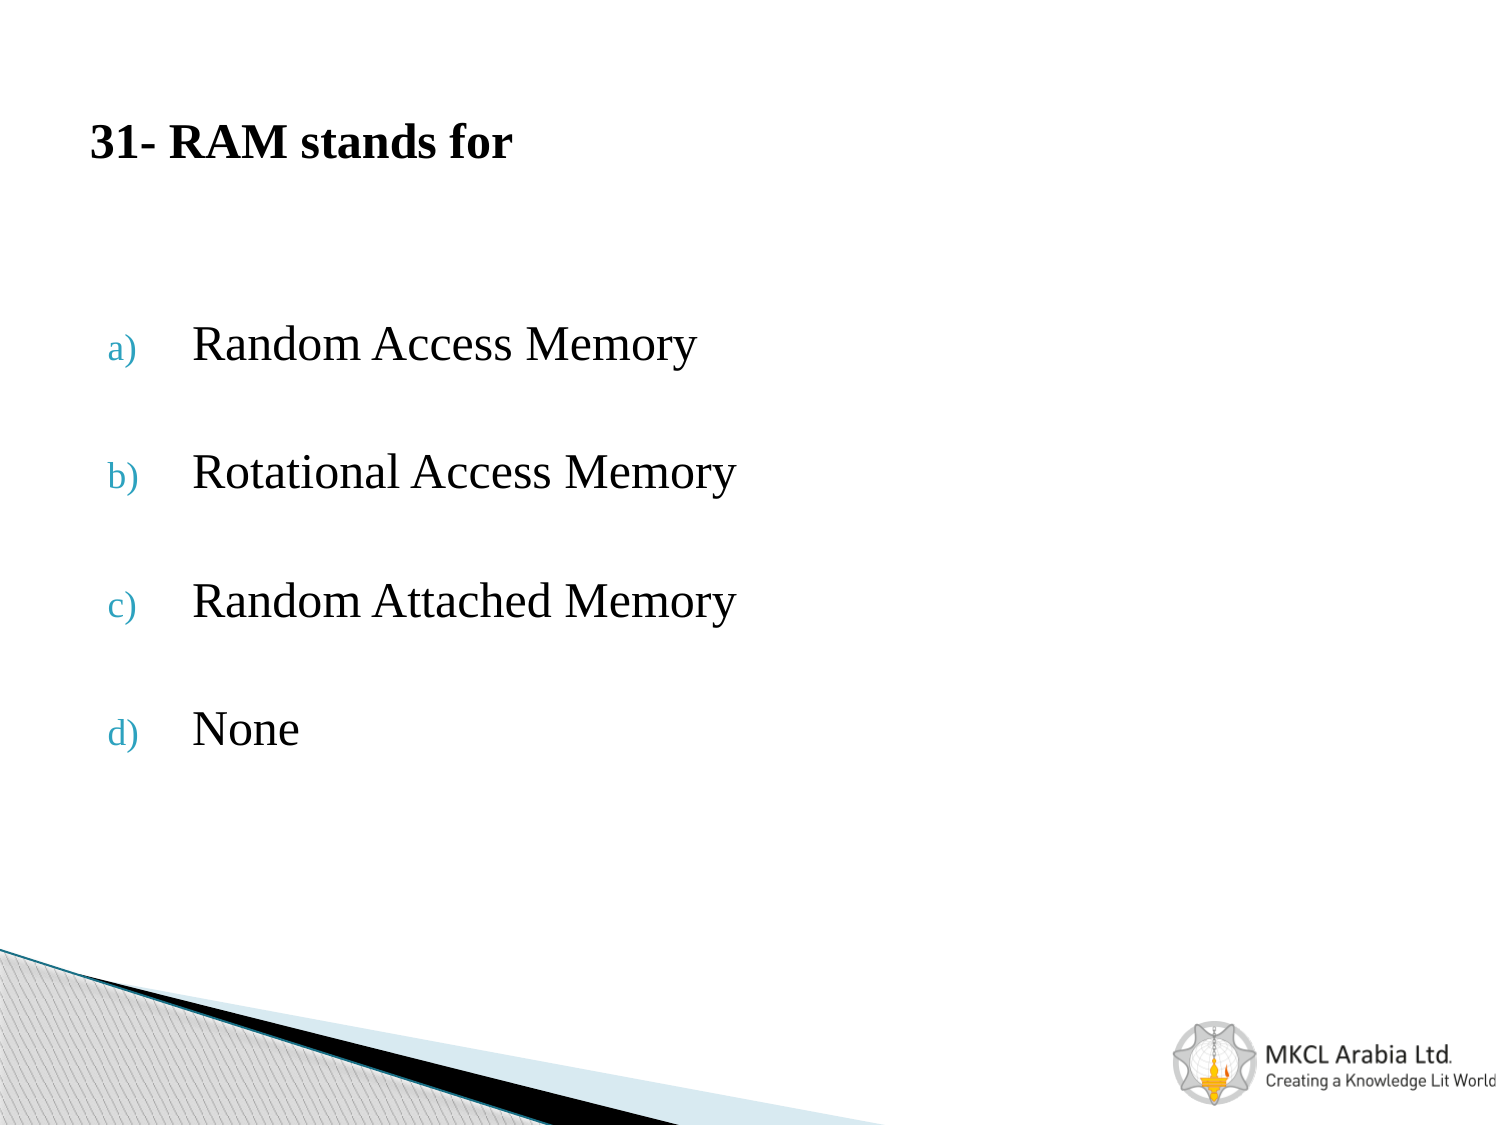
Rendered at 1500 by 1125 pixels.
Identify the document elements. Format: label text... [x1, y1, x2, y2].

title 31- RAM stands for [75, 45, 1425, 233]
picture [1172, 1021, 1496, 1106]
list Random Access Memory Rotational Access Memory Random Attached Memory None [75, 243, 1425, 986]
